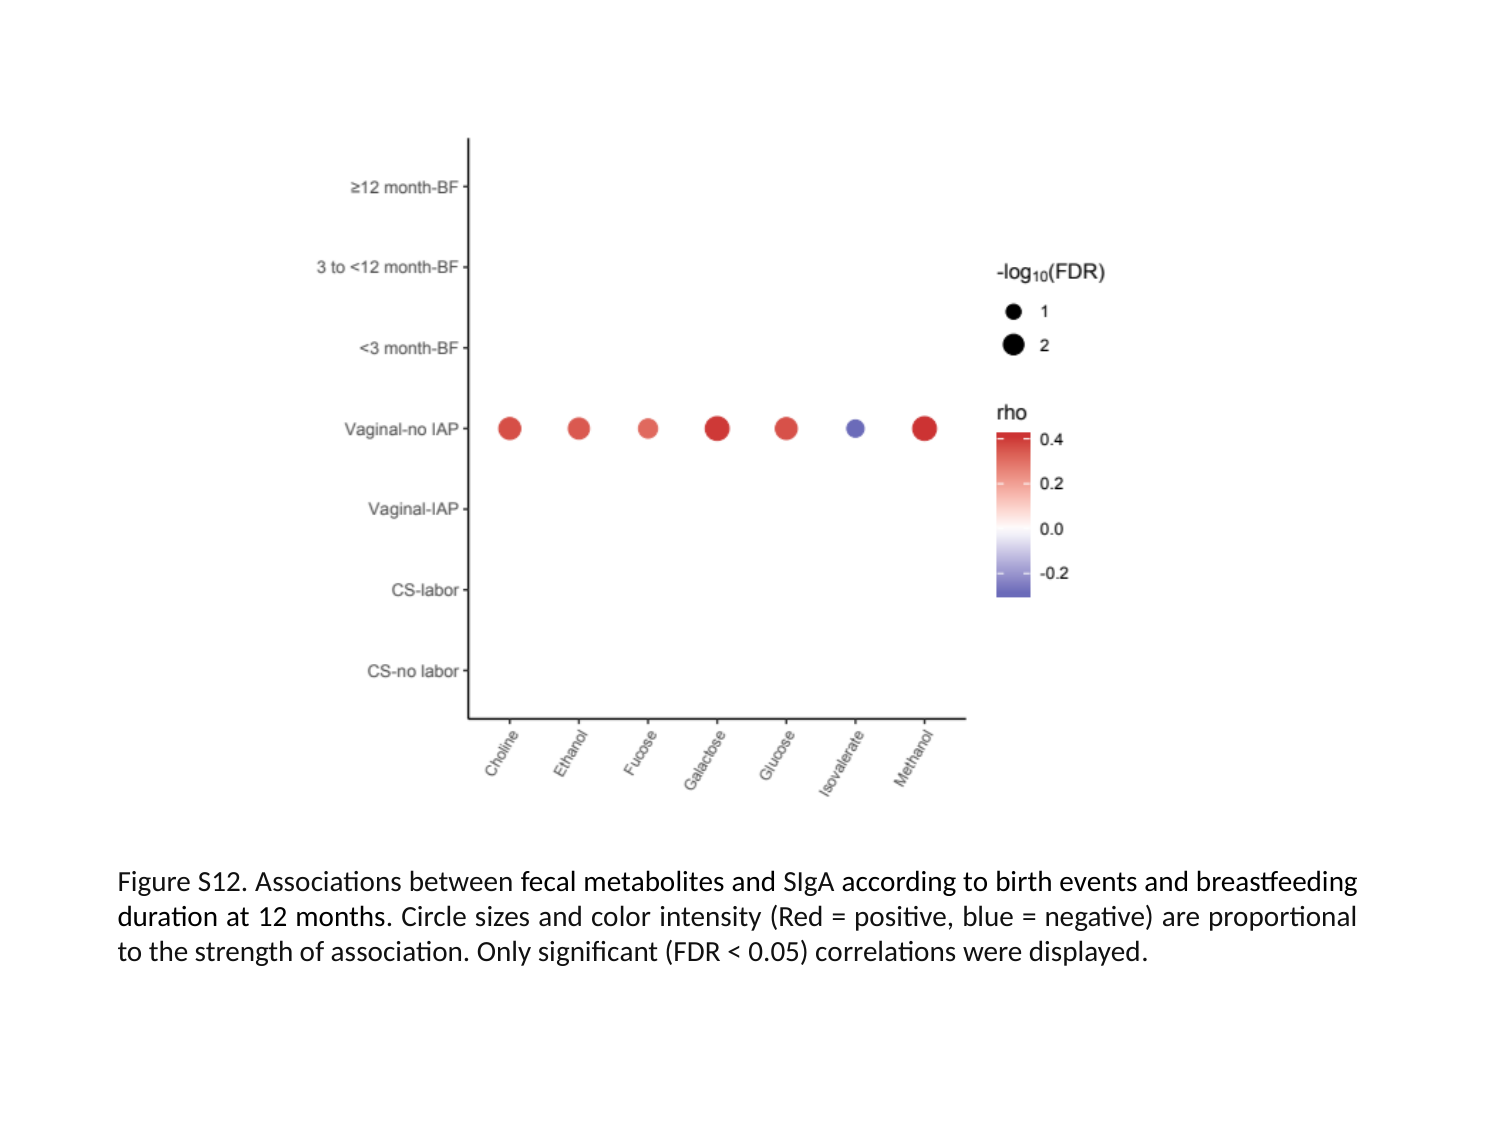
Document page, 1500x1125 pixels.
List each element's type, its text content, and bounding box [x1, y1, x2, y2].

text_box Figure S12. Associations between fecal metabolites and SIgA according to birth events and breastfeeding duration at 12 months. Circle sizes and color intensity (Red = positive, blue = negative) are proportional to the strength of association. Only significant (FDR < 0.05) correlations were displayed. [102, 855, 1373, 976]
picture [307, 128, 1123, 808]
